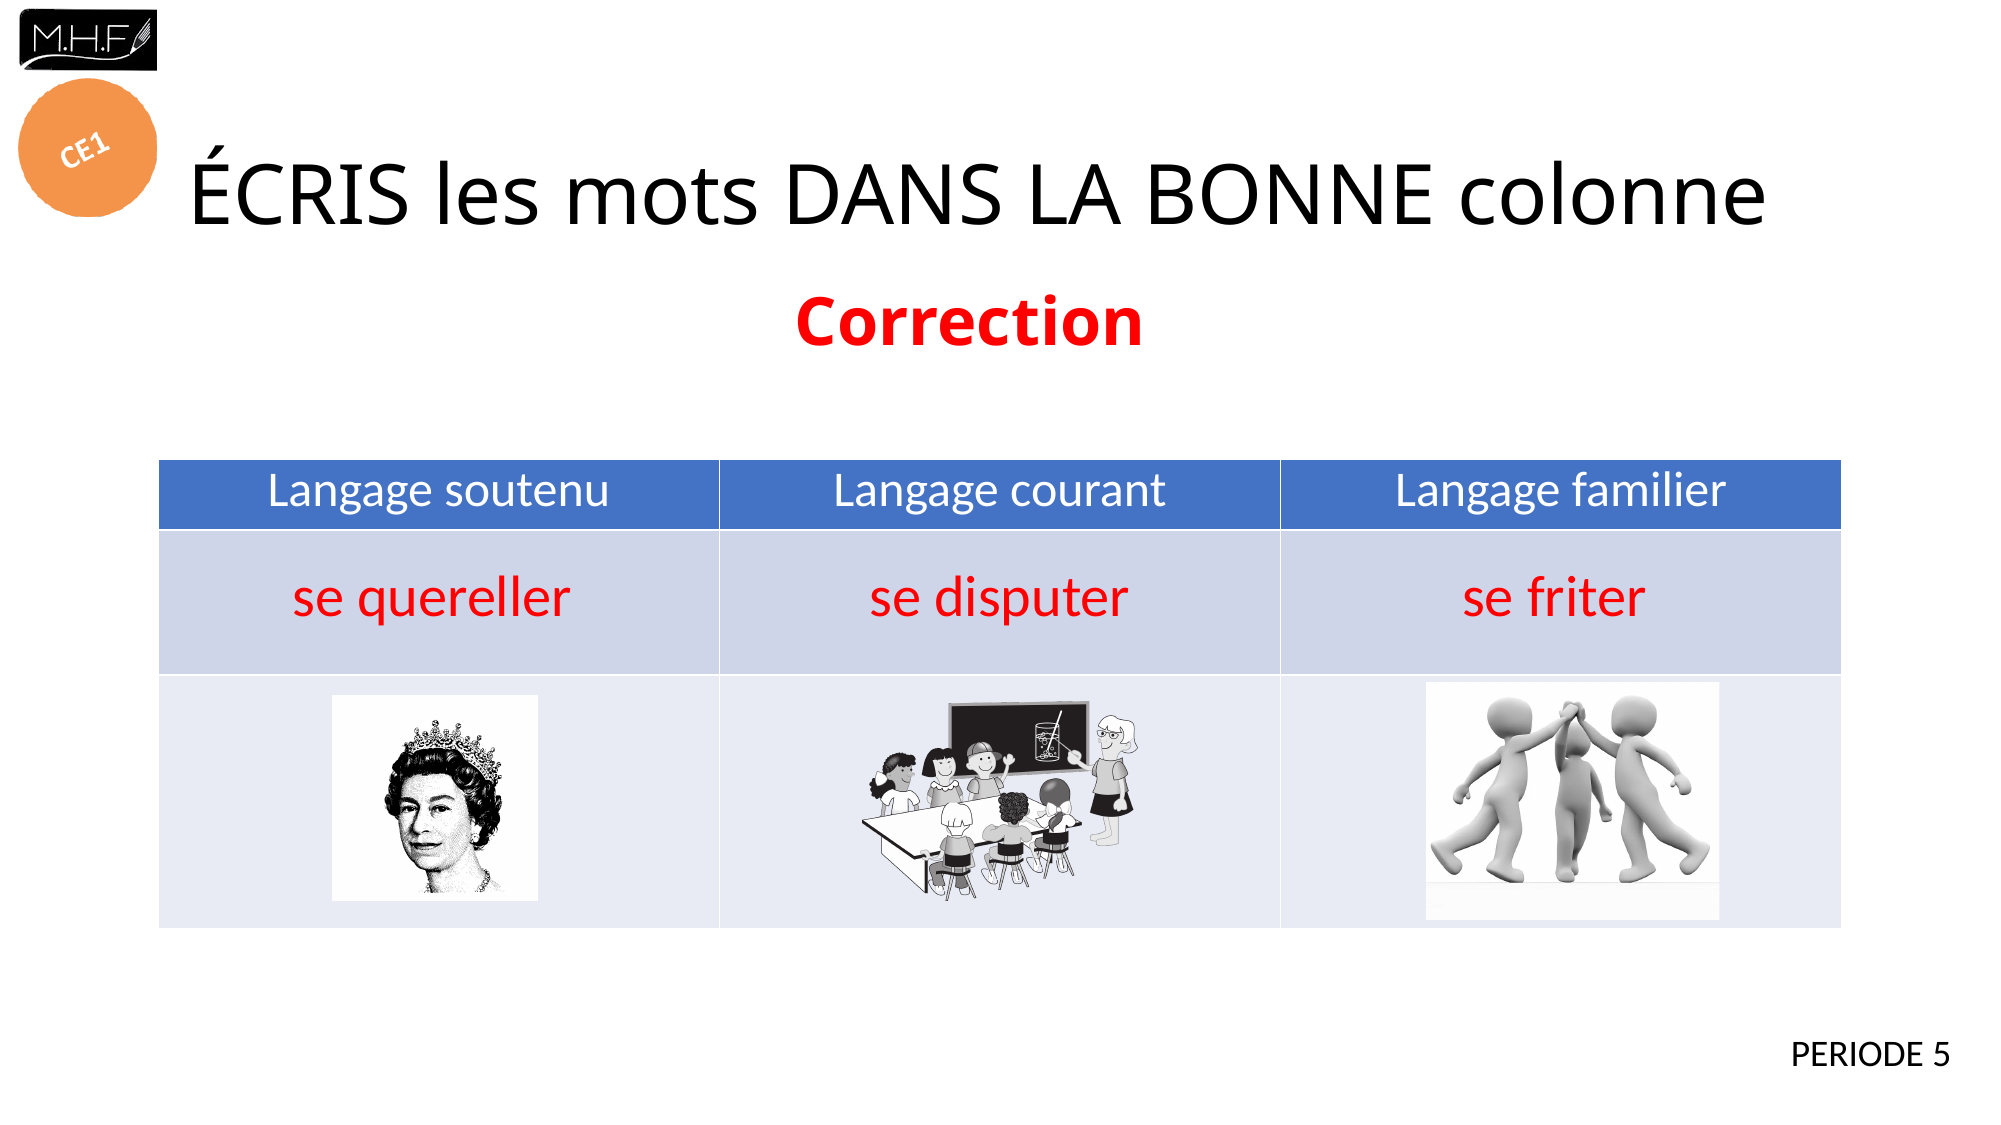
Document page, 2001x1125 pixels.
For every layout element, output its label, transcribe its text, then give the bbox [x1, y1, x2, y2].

table_cell [159, 676, 719, 928]
table_cell [1281, 676, 1841, 928]
picture [18, 78, 157, 218]
text_box PERIODE 5 [1362, 1021, 1967, 1082]
picture [862, 701, 1138, 901]
table_cell [720, 676, 1280, 928]
table_cell se friter [1281, 531, 1841, 674]
table_cell se quereller [159, 531, 719, 674]
table_header Langage courant [720, 460, 1280, 529]
table_cell se disputer [720, 531, 1280, 674]
picture [332, 695, 538, 901]
picture [16, 7, 157, 74]
picture [1425, 682, 1720, 920]
table_header Langage soutenu [159, 460, 719, 529]
table_header Langage familier [1281, 460, 1841, 529]
title ÉCRIS les mots DANS LA BONNE colonne Correction [158, 99, 1800, 413]
